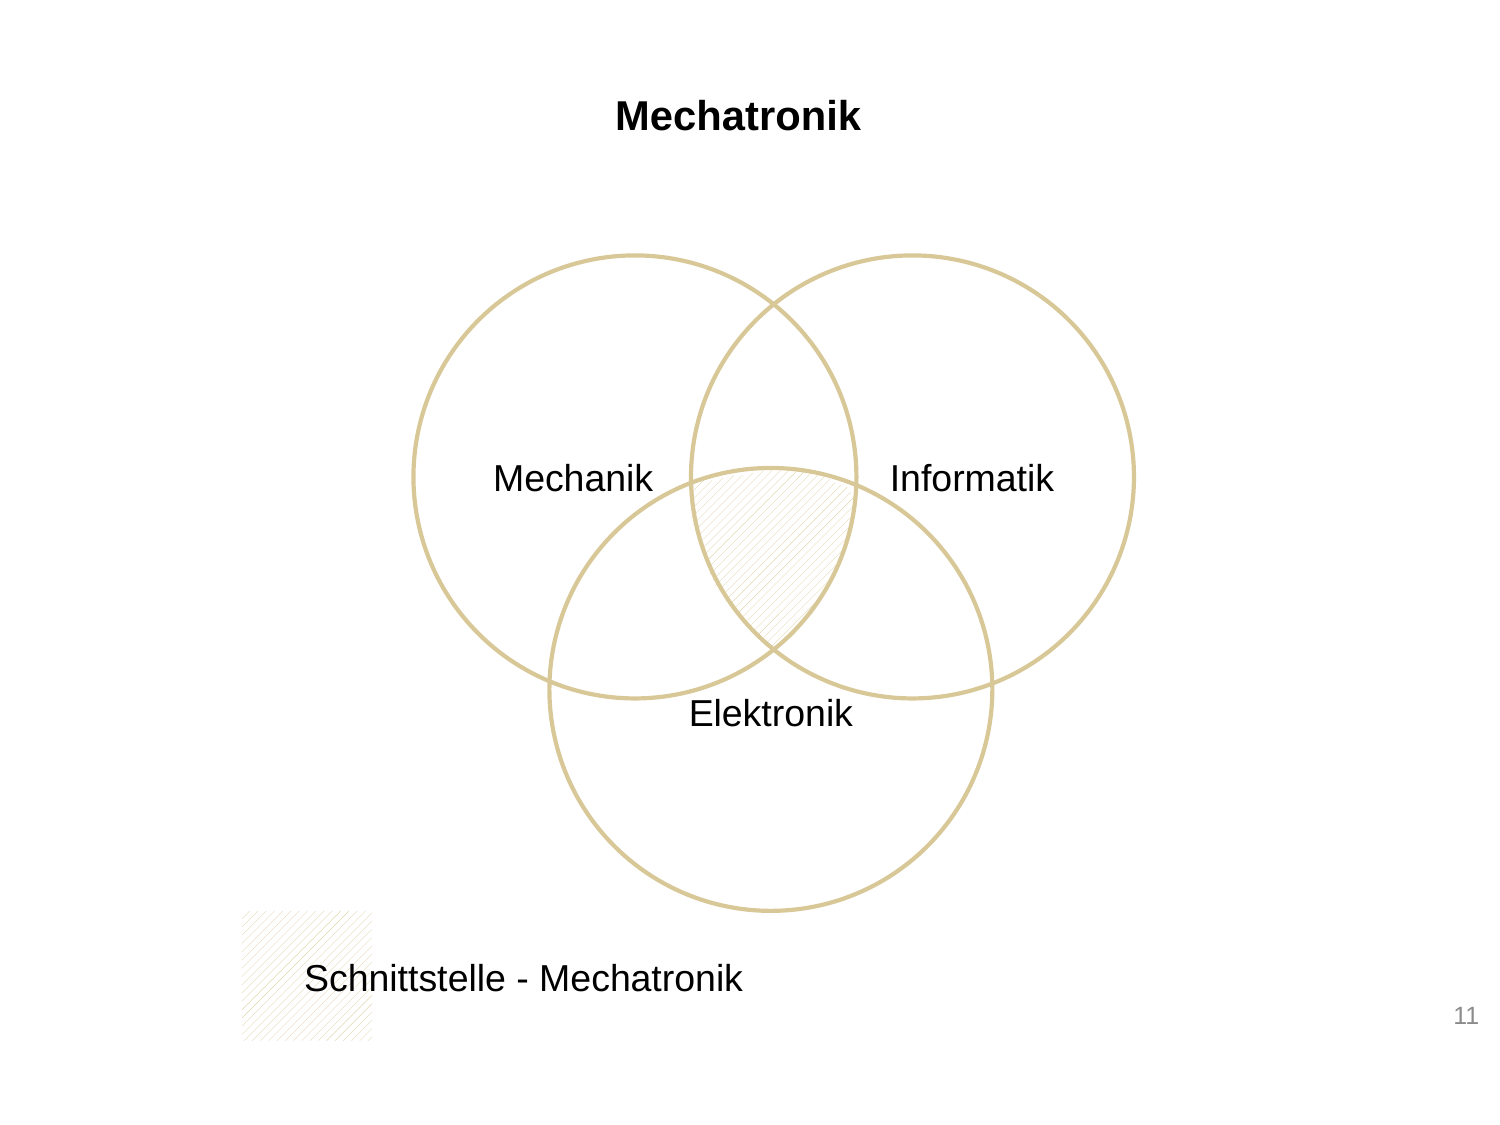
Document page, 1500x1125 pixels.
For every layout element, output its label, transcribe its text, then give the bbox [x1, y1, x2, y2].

title Mechatronik [324, 48, 1152, 179]
slide_number 11 [1421, 975, 1495, 1054]
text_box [241, 255, 1135, 1042]
